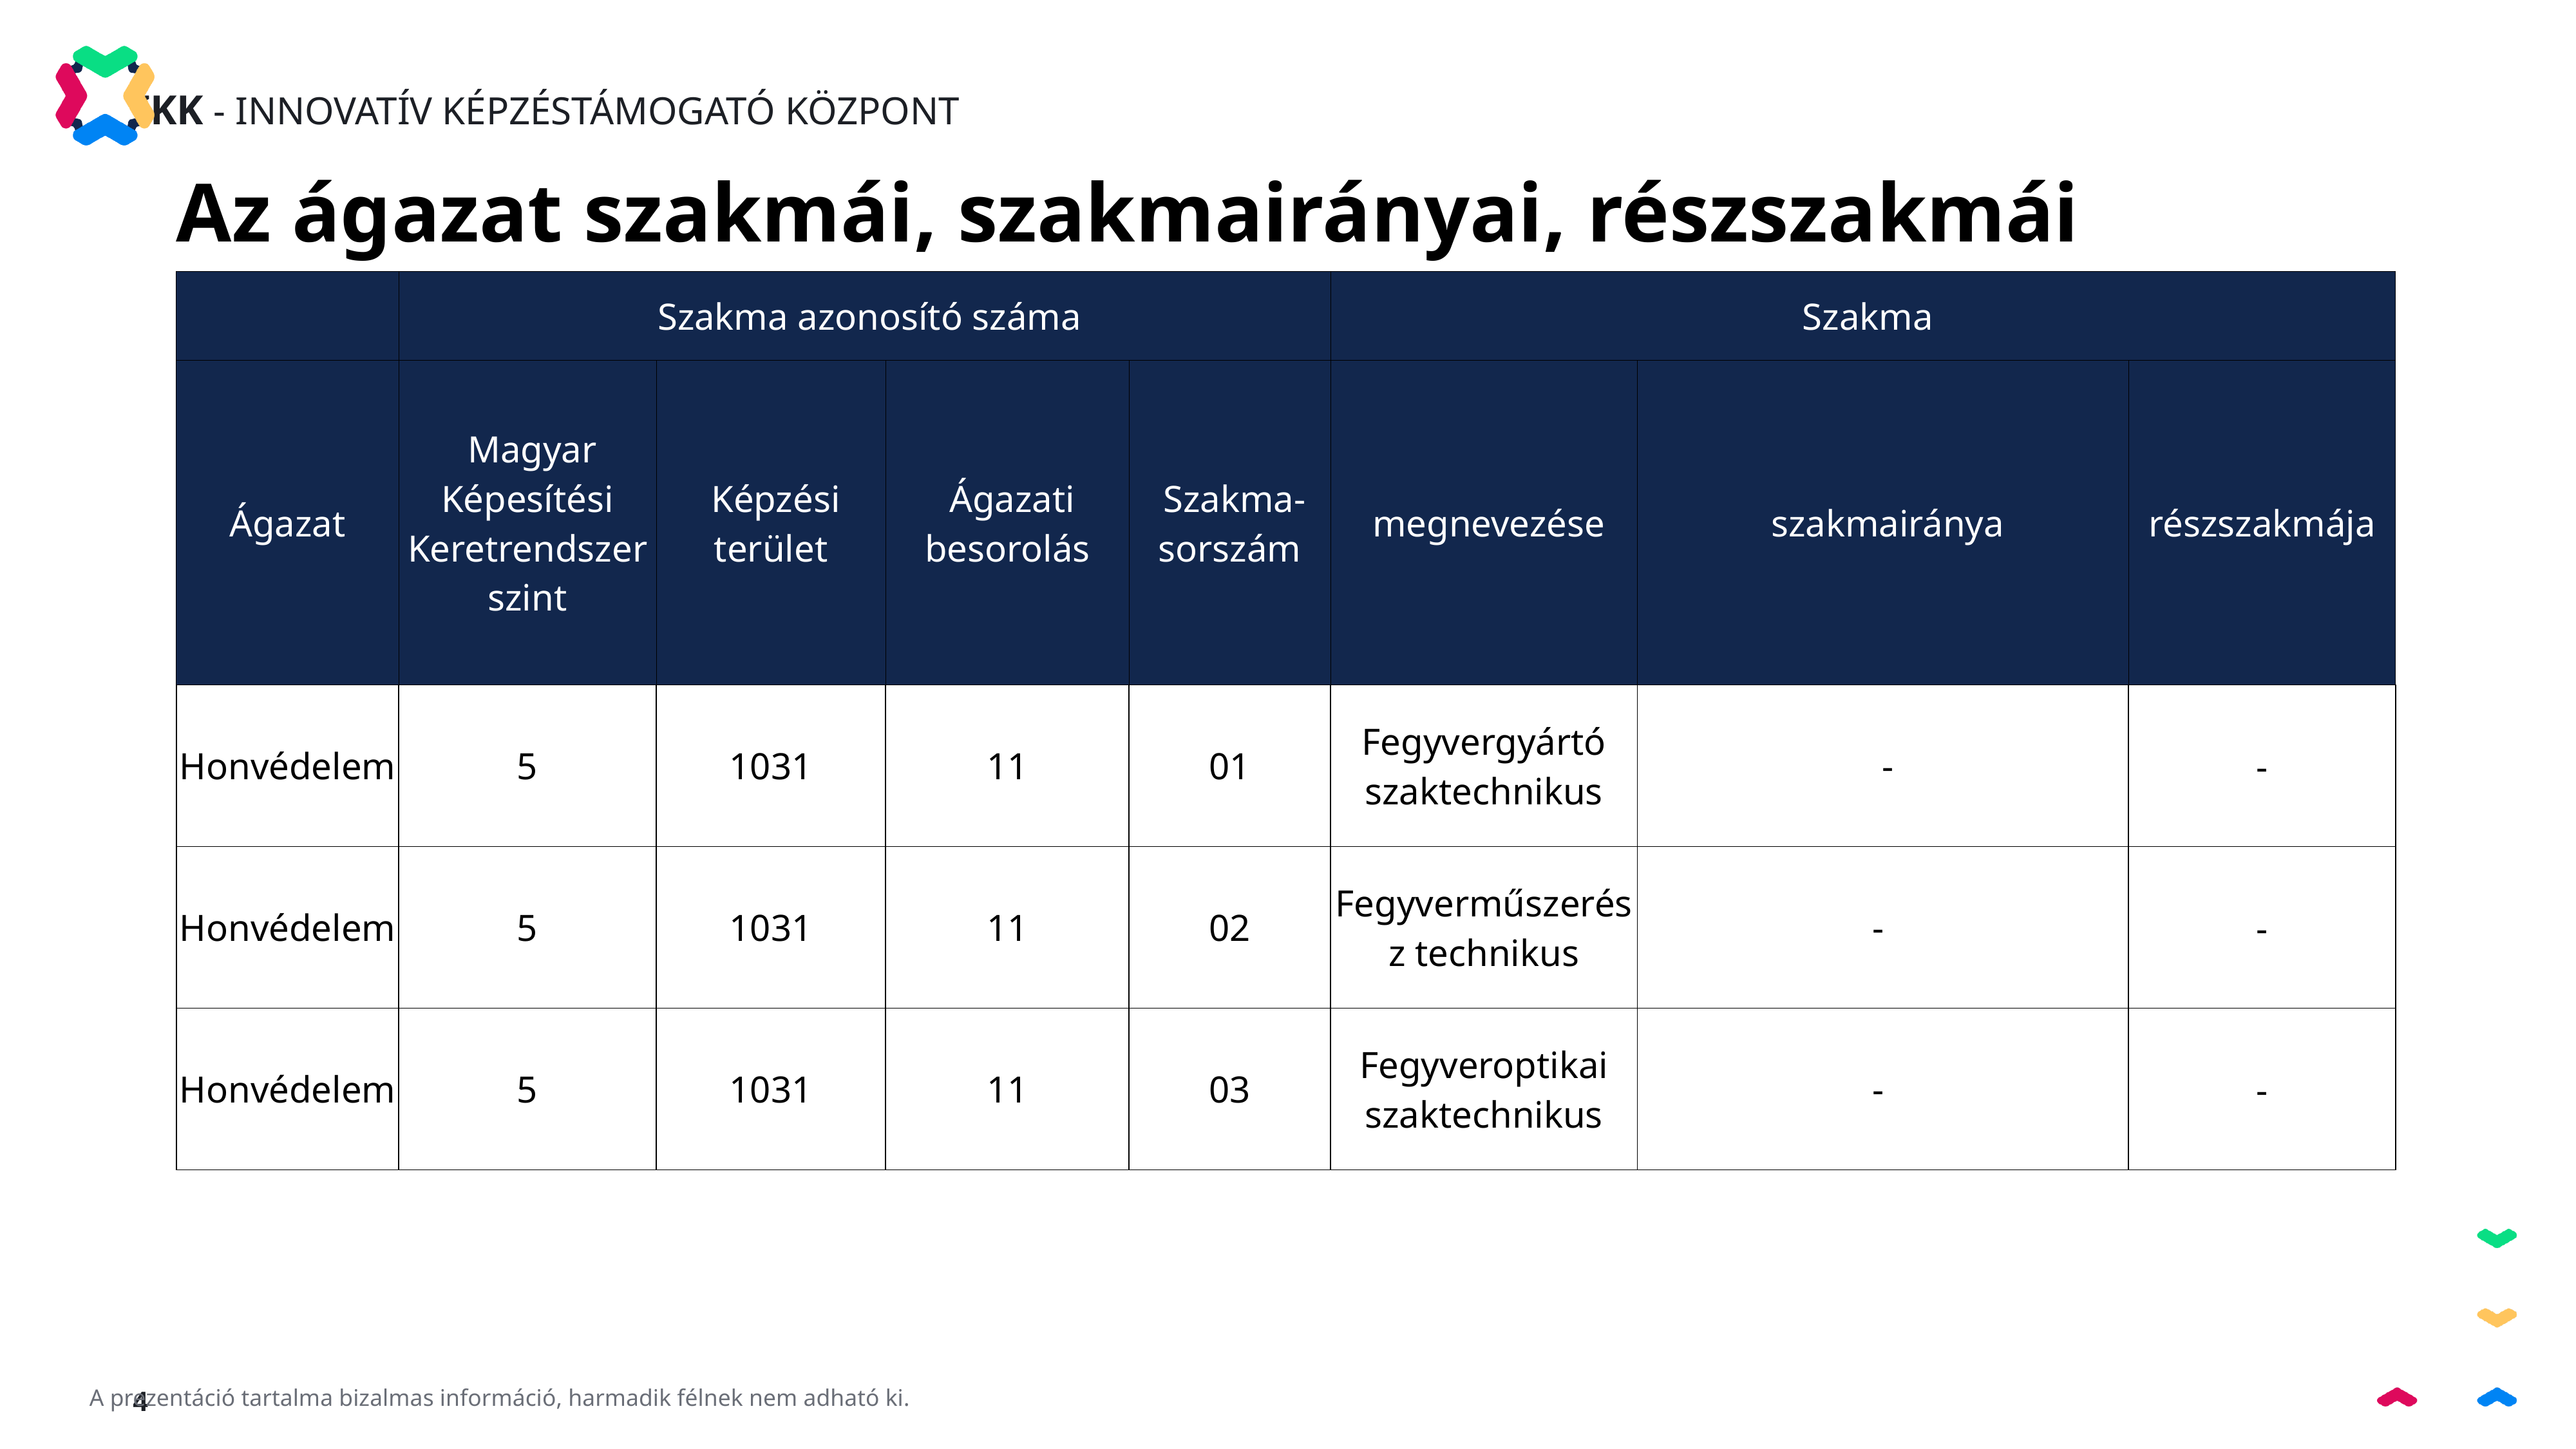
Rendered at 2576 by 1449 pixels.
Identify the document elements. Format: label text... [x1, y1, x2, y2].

table_cell - [2129, 1009, 2395, 1170]
table_cell Fegyverműszerész technikus [1331, 847, 1637, 1008]
table_cell 5 [399, 685, 656, 846]
table_cell 5 [399, 847, 656, 1008]
table_header Szakma [1331, 272, 2395, 360]
table_cell 1031 [657, 685, 885, 846]
table_cell részszakmája [2129, 361, 2395, 685]
table_cell 1031 [657, 847, 885, 1008]
table_cell Honvédelem [177, 1009, 398, 1170]
table_cell 5 [399, 1009, 656, 1170]
table_cell 02 [1130, 847, 1330, 1008]
table_header Szakma azonosító száma [399, 272, 1331, 360]
table_cell Honvédelem [177, 685, 398, 846]
table_cell 03 [1130, 1009, 1330, 1170]
table_cell Fegyveroptikai szaktechnikus [1331, 1009, 1637, 1170]
table_cell Ágazati besorolás [886, 361, 1129, 685]
table_cell Képzési terület [657, 361, 886, 685]
table_cell 11 [886, 847, 1128, 1008]
table_cell - [1638, 847, 2128, 1008]
table_cell - [2129, 685, 2395, 846]
table_cell 01 [1130, 685, 1330, 846]
table_cell Fegyvergyártó szaktechnikus [1331, 685, 1637, 846]
picture [2377, 1229, 2517, 1406]
table_cell 11 [886, 1009, 1128, 1170]
table_cell szakmairánya [1638, 361, 2128, 685]
table_cell - [1638, 685, 2128, 846]
table_cell megnevezése [1331, 361, 1637, 685]
table_cell Honvédelem [177, 847, 398, 1008]
table_cell Magyar Képesítési Keretrendszer szint [399, 361, 656, 685]
table_cell Ágazat [176, 361, 399, 685]
table_cell 1031 [657, 1009, 885, 1170]
list Az ágazat szakmái, szakmairányai, részszakmái [176, 161, 2336, 230]
picture [55, 46, 155, 146]
table_cell - [2129, 847, 2395, 1008]
table_cell Szakma-sorszám [1130, 361, 1331, 685]
table_cell 11 [886, 685, 1128, 846]
table_header [176, 272, 399, 360]
table_cell - [1638, 1009, 2128, 1170]
